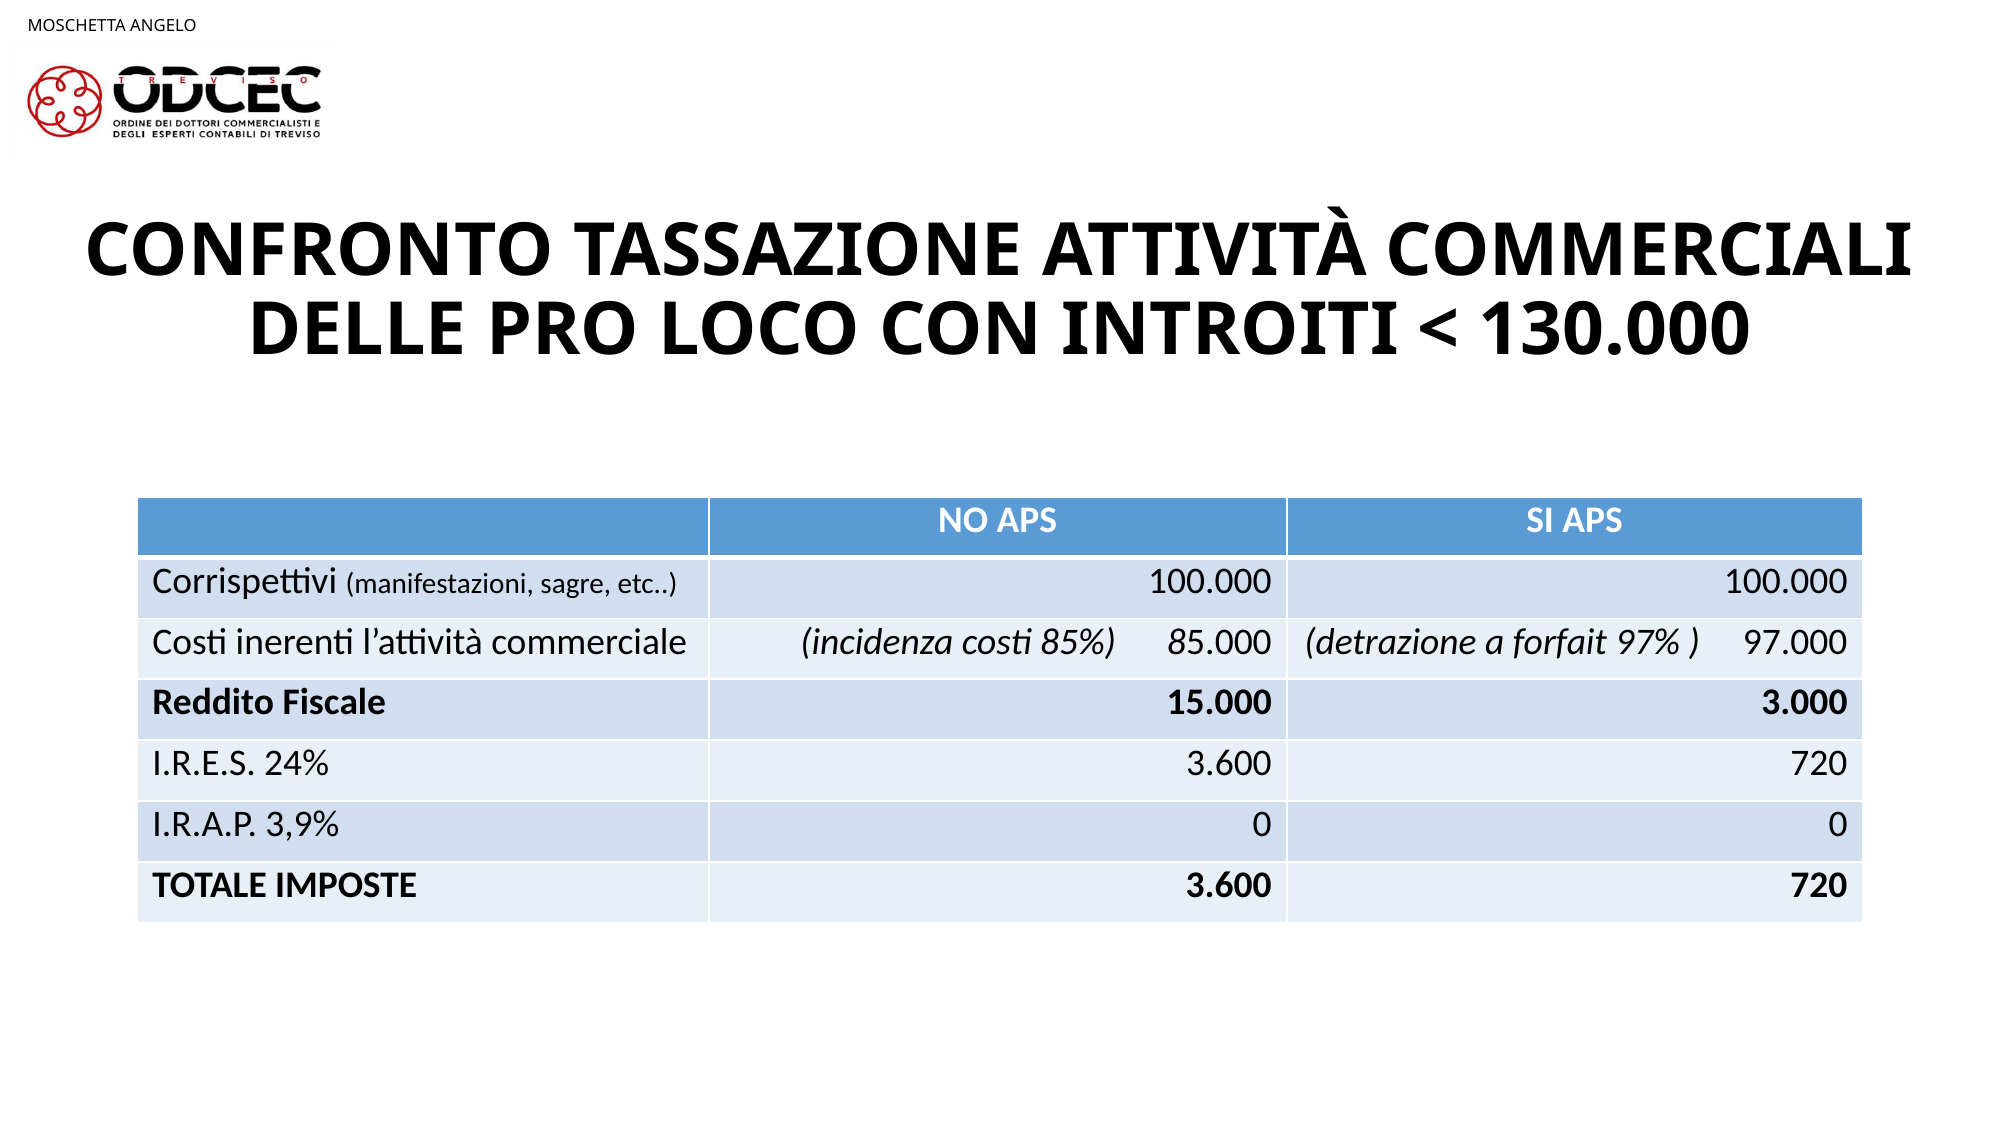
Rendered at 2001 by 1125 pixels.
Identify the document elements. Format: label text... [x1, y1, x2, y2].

table_cell 100.000 [710, 560, 1286, 618]
table_cell 720 [1288, 741, 1862, 800]
table_cell Corrispettivi (manifestazioni, sagre, etc..) [138, 560, 708, 618]
table_header [138, 498, 708, 555]
table_cell 100.000 [1288, 560, 1862, 618]
table_cell 0 [1288, 802, 1862, 861]
text_box Confronto tassazione attività commerciali delle pro loco con introiti < 130.000 [56, 202, 1944, 380]
table_cell Costi inerenti l’attività commerciale [138, 619, 708, 678]
table_header SI APS [1288, 498, 1862, 555]
table_header NO APS [710, 498, 1286, 555]
table_cell (detrazione a forfait 97% ) 97.000 [1288, 619, 1862, 678]
title MOSCHETTA ANGELO [12, 3, 339, 44]
table_cell TOTALE IMPOSTE [138, 863, 708, 922]
table_cell 15.000 [710, 680, 1286, 739]
table_cell (incidenza costi 85%) 85.000 [710, 619, 1286, 678]
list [12, 44, 339, 161]
table_cell 720 [1288, 863, 1862, 922]
table_cell I.R.A.P. 3,9% [138, 802, 708, 861]
table_cell Reddito Fiscale [138, 680, 708, 739]
table_cell 0 [710, 802, 1286, 861]
table_cell 3.600 [710, 863, 1286, 922]
table_cell 3.600 [710, 741, 1286, 800]
table_cell 3.000 [1288, 680, 1862, 739]
table_cell I.R.E.S. 24% [138, 741, 708, 800]
